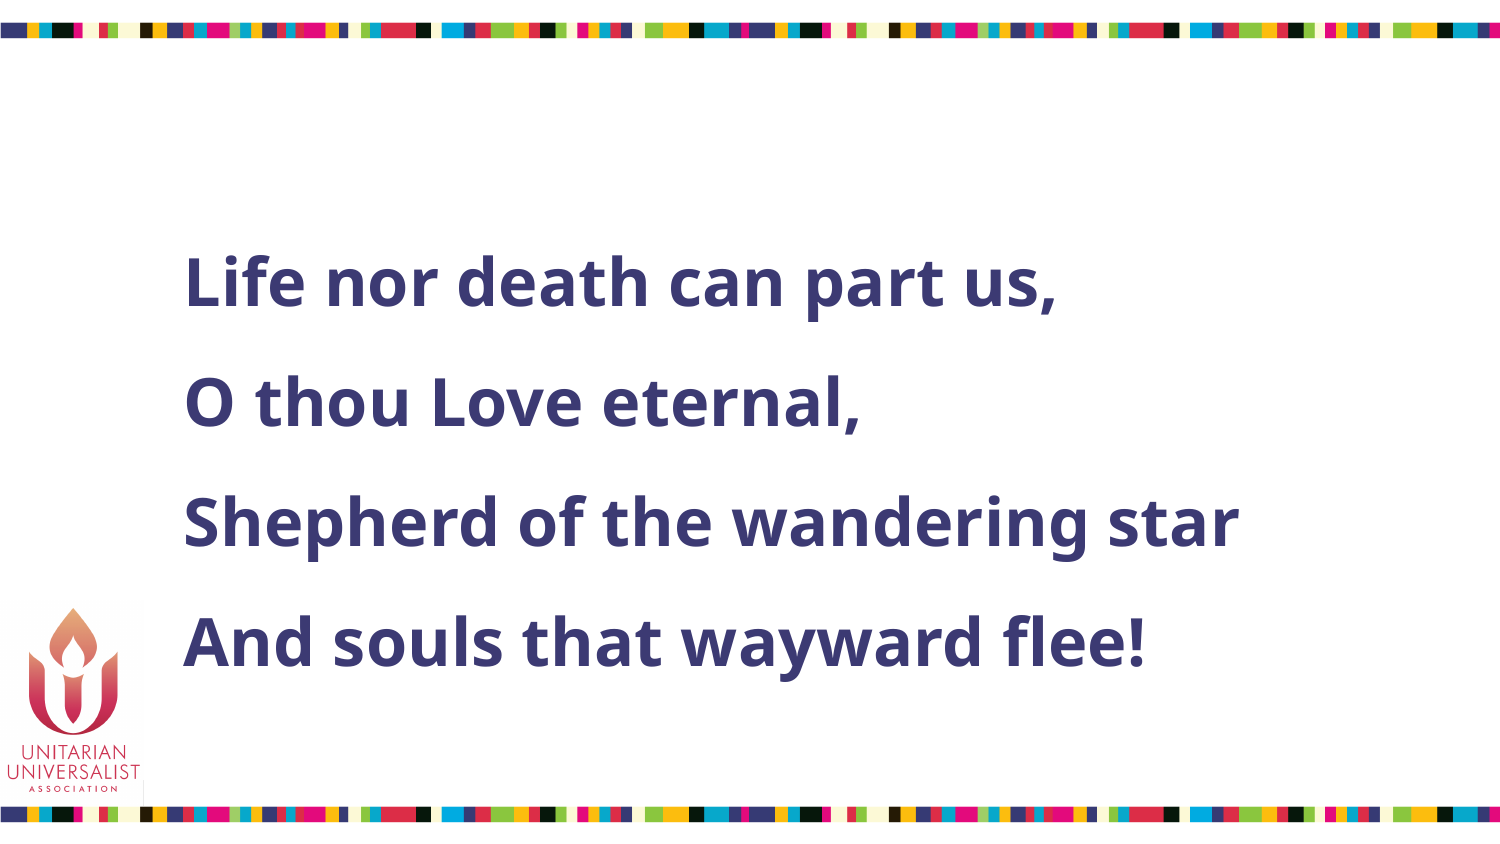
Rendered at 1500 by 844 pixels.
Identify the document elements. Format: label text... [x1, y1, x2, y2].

picture [0, 22, 1500, 40]
picture [0, 600, 1500, 824]
text_box Life nor death can part us, O thou Love eternal, Shepherd of the wandering star And souls that wayward flee! [168, 184, 1405, 695]
